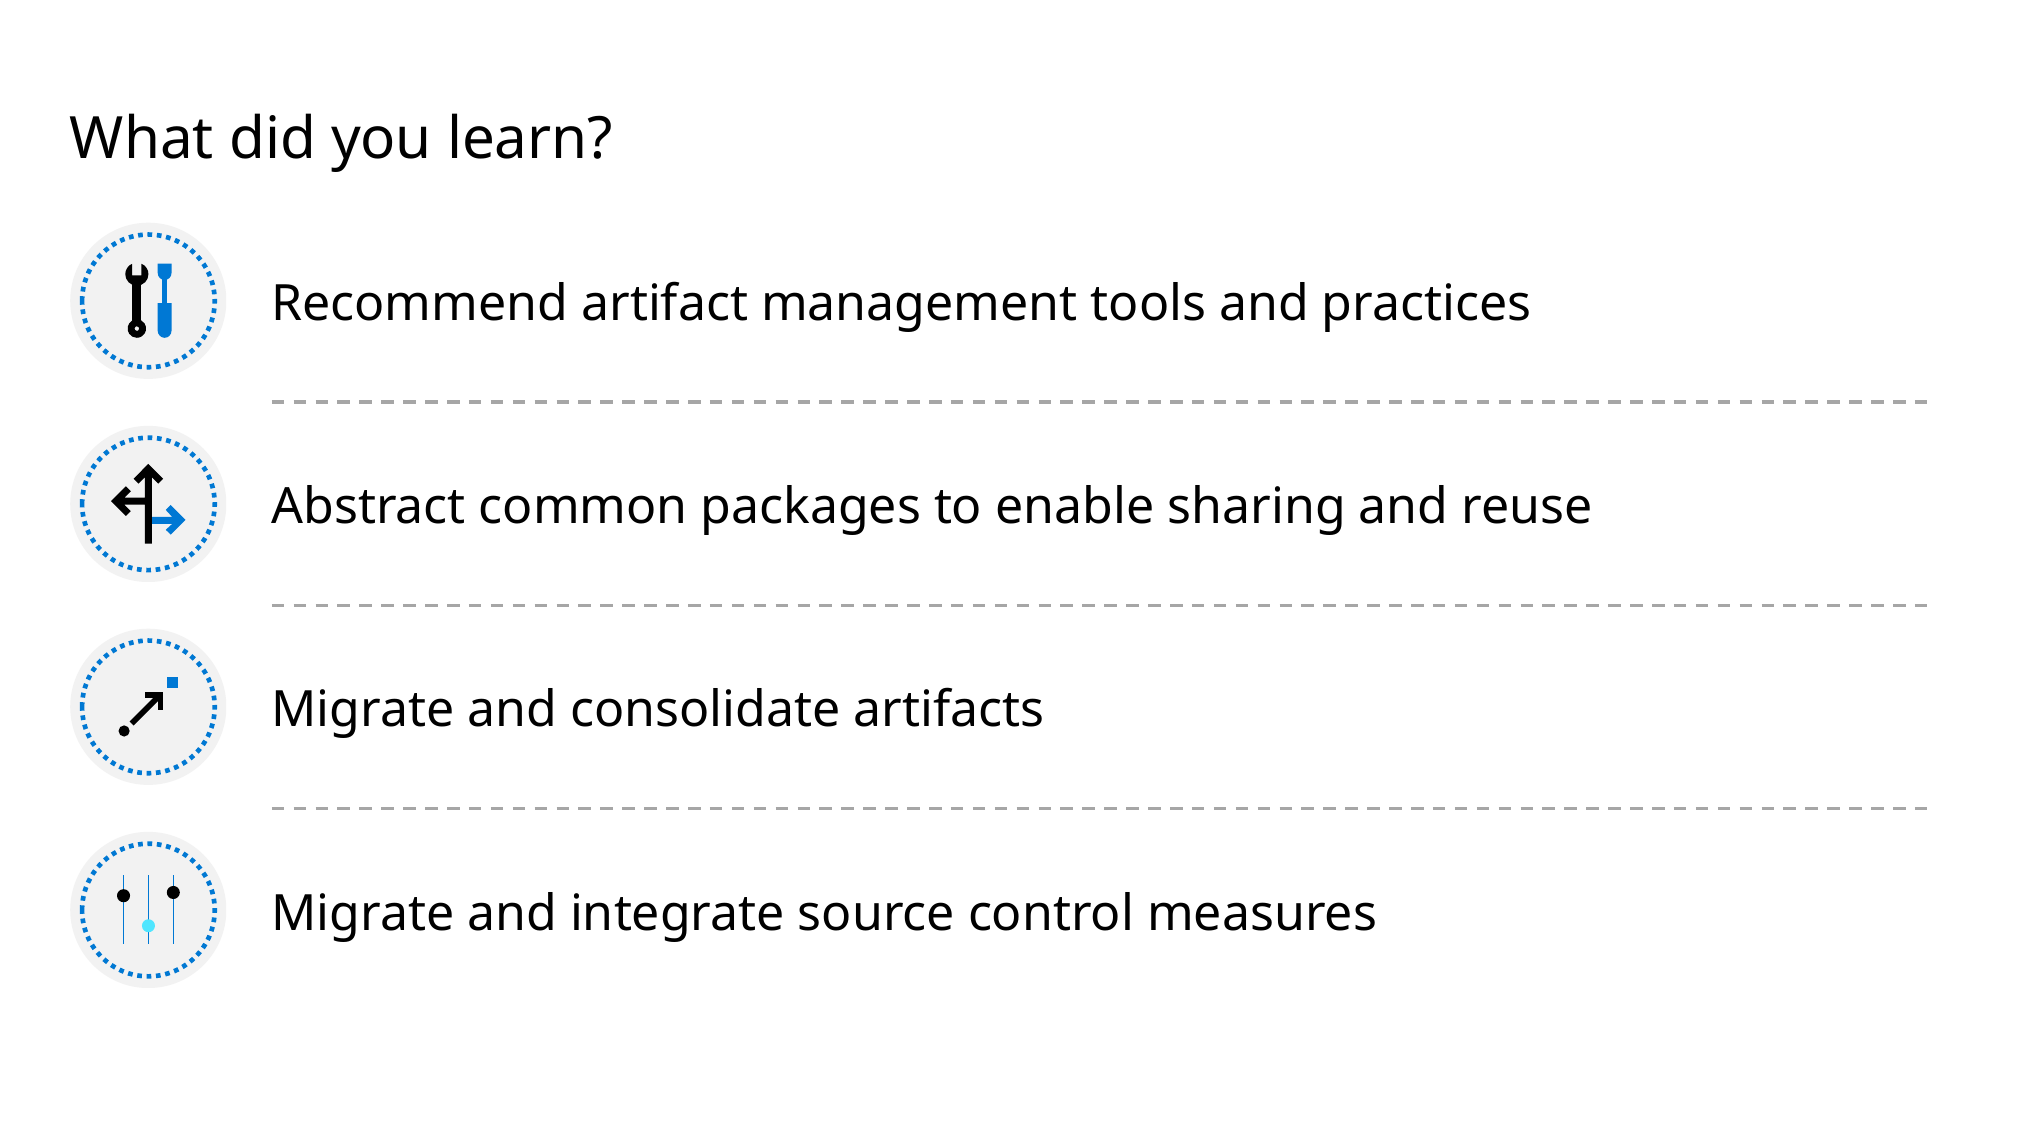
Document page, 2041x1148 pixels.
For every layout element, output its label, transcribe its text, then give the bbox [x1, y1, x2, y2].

text_box Migrate and integrate source control measures [270, 878, 1969, 941]
title What did you learn? [70, 103, 1969, 172]
text_box Abstract common packages to enable sharing and reuse [270, 472, 1969, 535]
picture [69, 831, 227, 989]
picture [69, 222, 227, 379]
picture [69, 425, 227, 583]
picture [69, 628, 227, 785]
text_box Migrate and consolidate artifacts [270, 675, 1969, 738]
text_box Recommend artifact management tools and practices [270, 269, 1969, 332]
